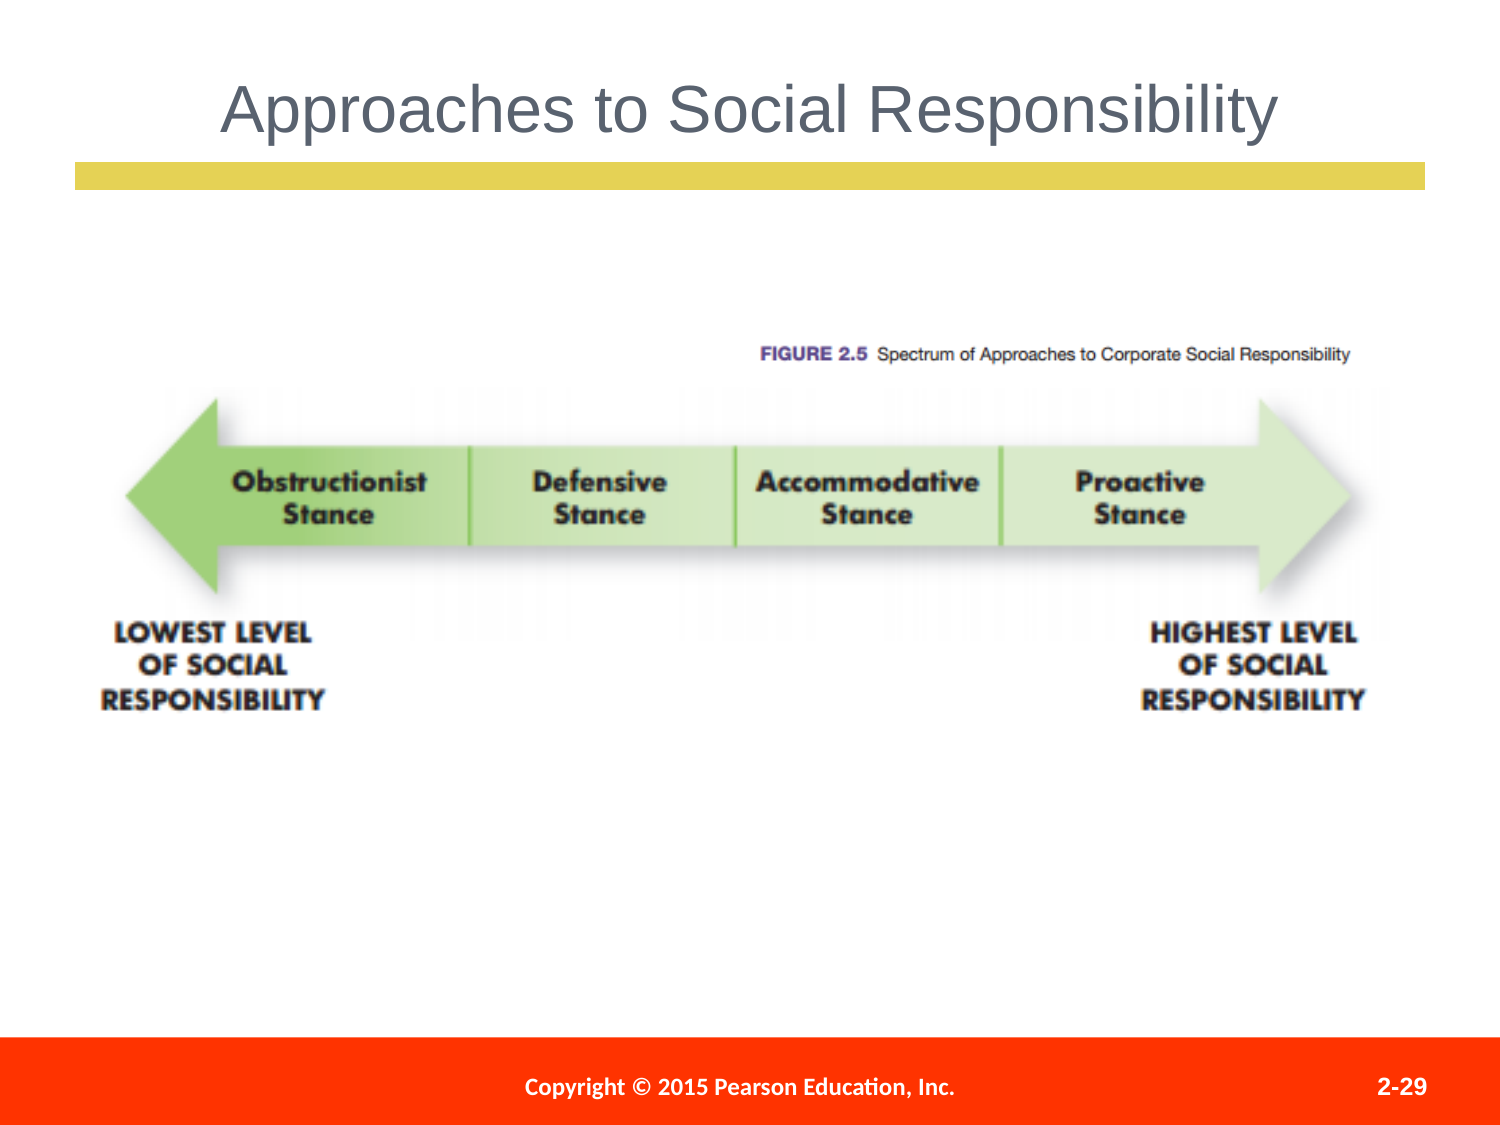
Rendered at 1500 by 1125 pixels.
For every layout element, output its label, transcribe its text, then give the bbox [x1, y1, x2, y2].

picture [34, 335, 1466, 738]
title Approaches to Social Responsibility [74, 12, 1426, 201]
